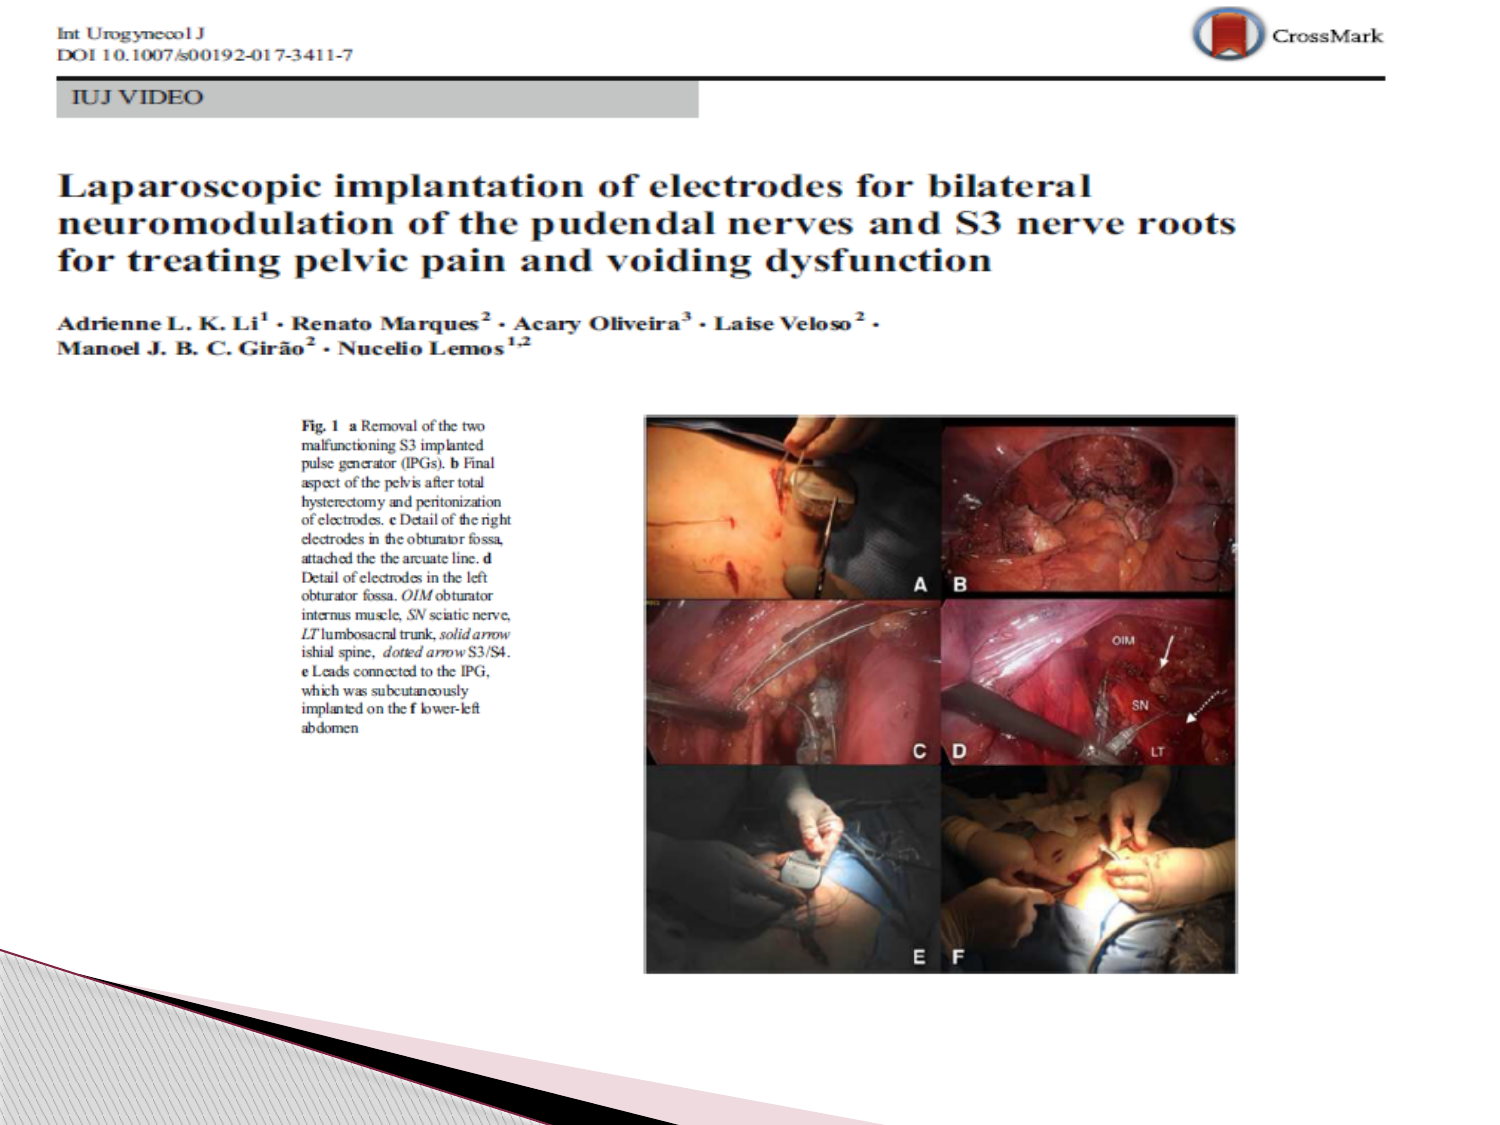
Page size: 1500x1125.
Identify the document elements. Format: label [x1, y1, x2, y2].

picture [0, 0, 1500, 386]
list [257, 396, 1243, 986]
